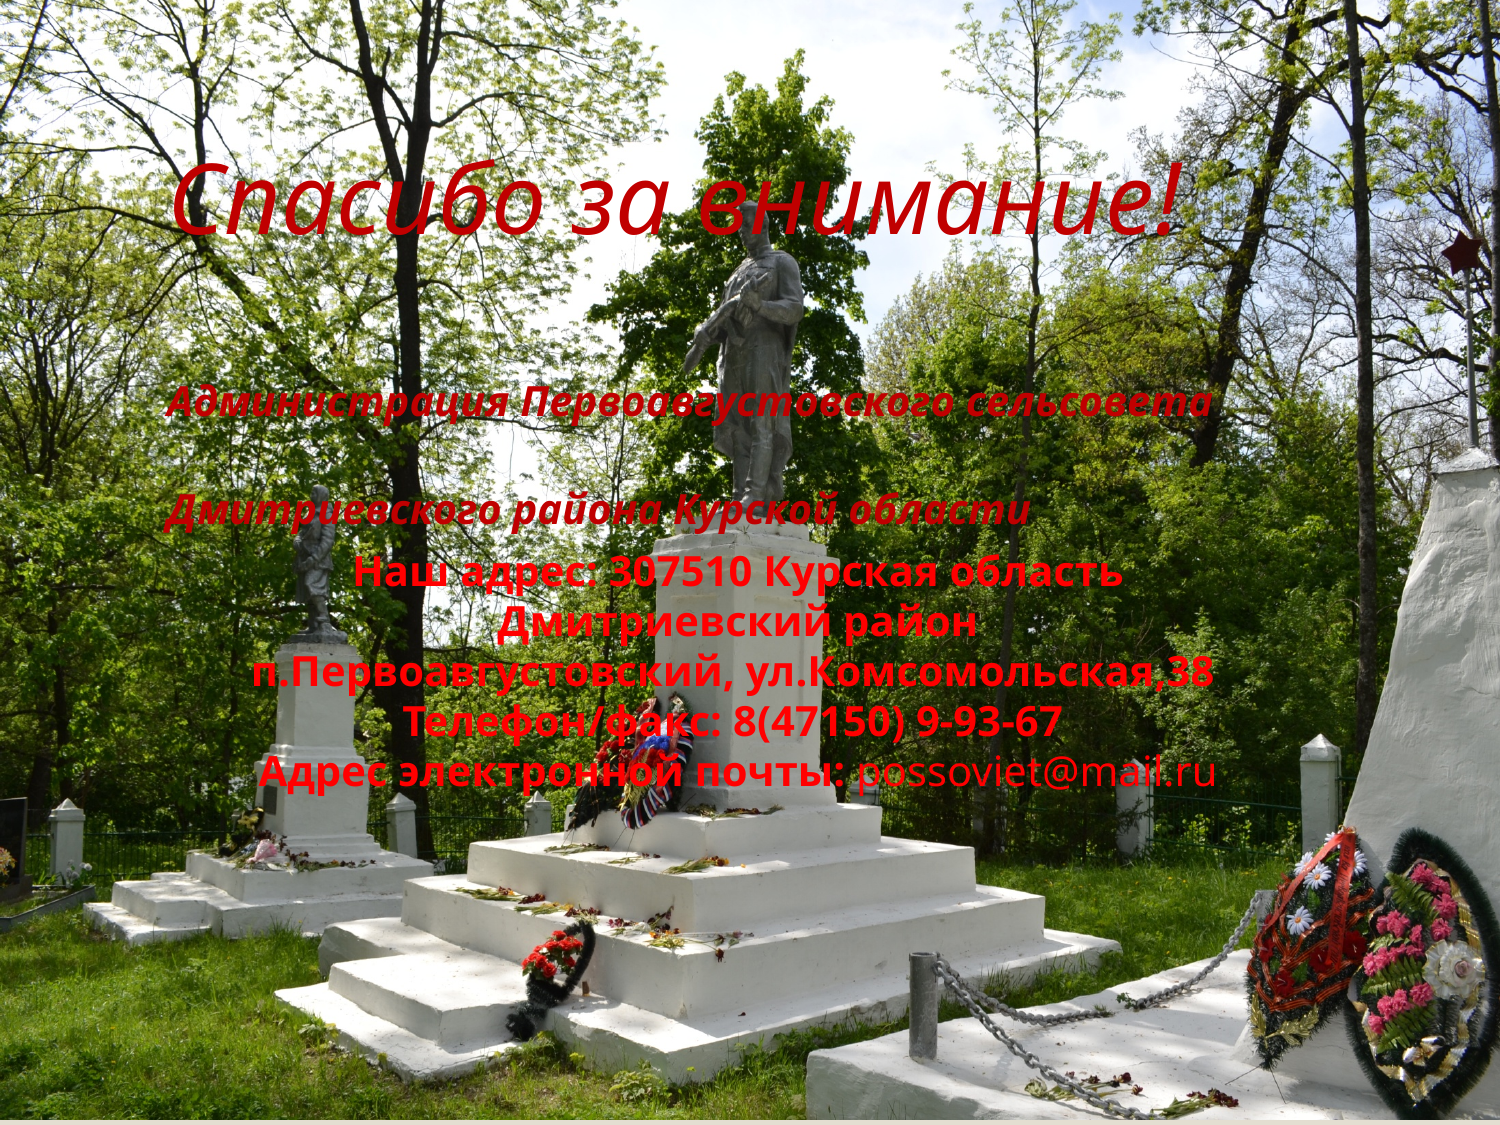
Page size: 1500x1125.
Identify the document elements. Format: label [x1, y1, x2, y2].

list [0, 0, 1500, 1120]
